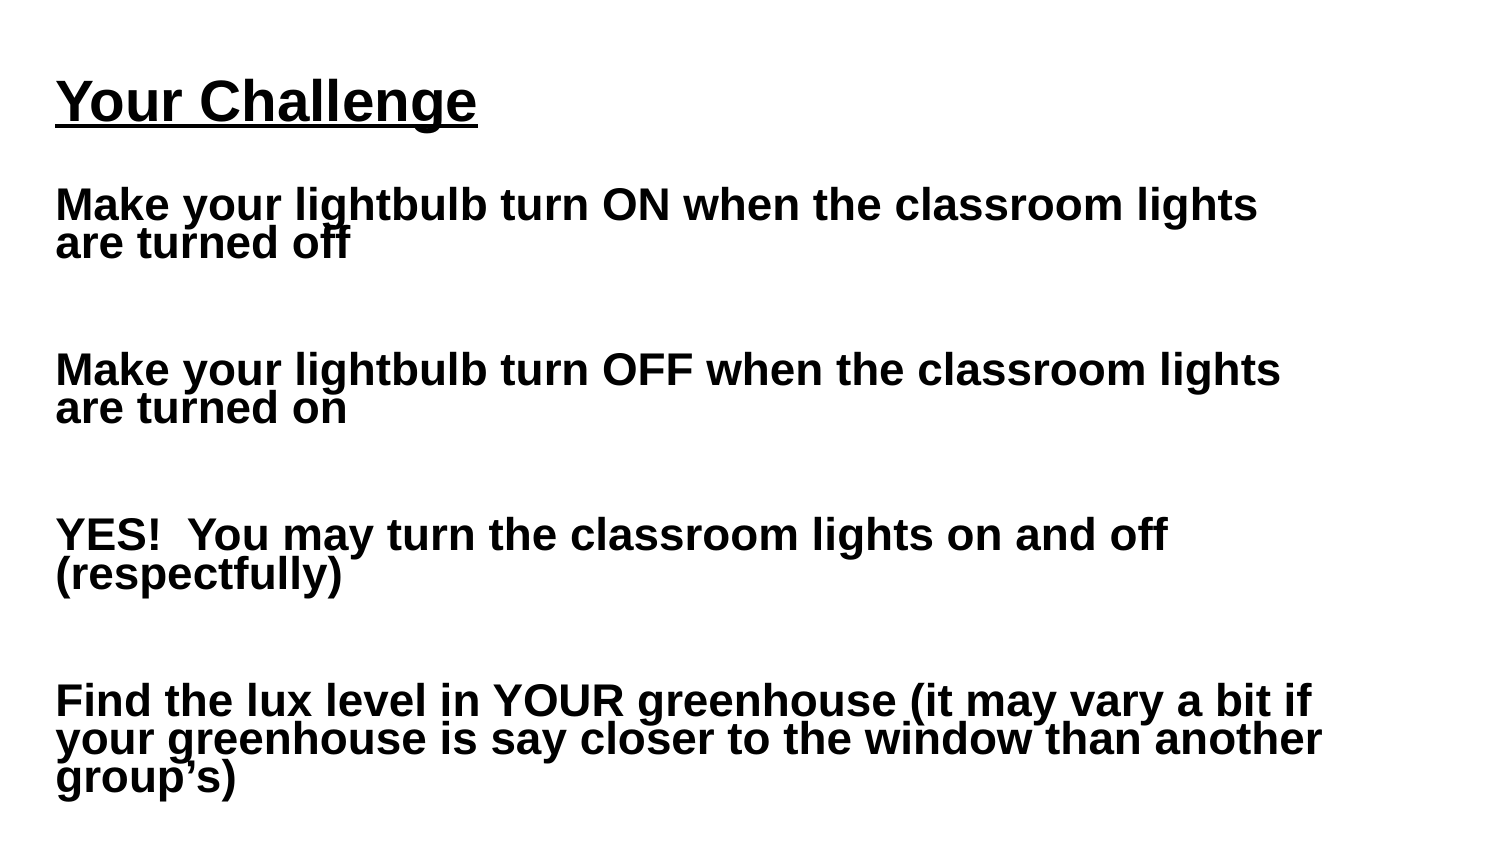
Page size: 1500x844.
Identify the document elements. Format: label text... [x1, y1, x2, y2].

list Make your lightbulb turn ON when the classroom lights are turned off Make your lightbulb turn OFF when the classroom lights are turned on YES! You may turn the classroom lights on and off (respectfully) Find the lux level in YOUR greenhouse (it may vary a bit if your greenhouse is say closer to the window than another group’s) [44, 183, 1338, 720]
title Your Challenge [44, 20, 1338, 183]
